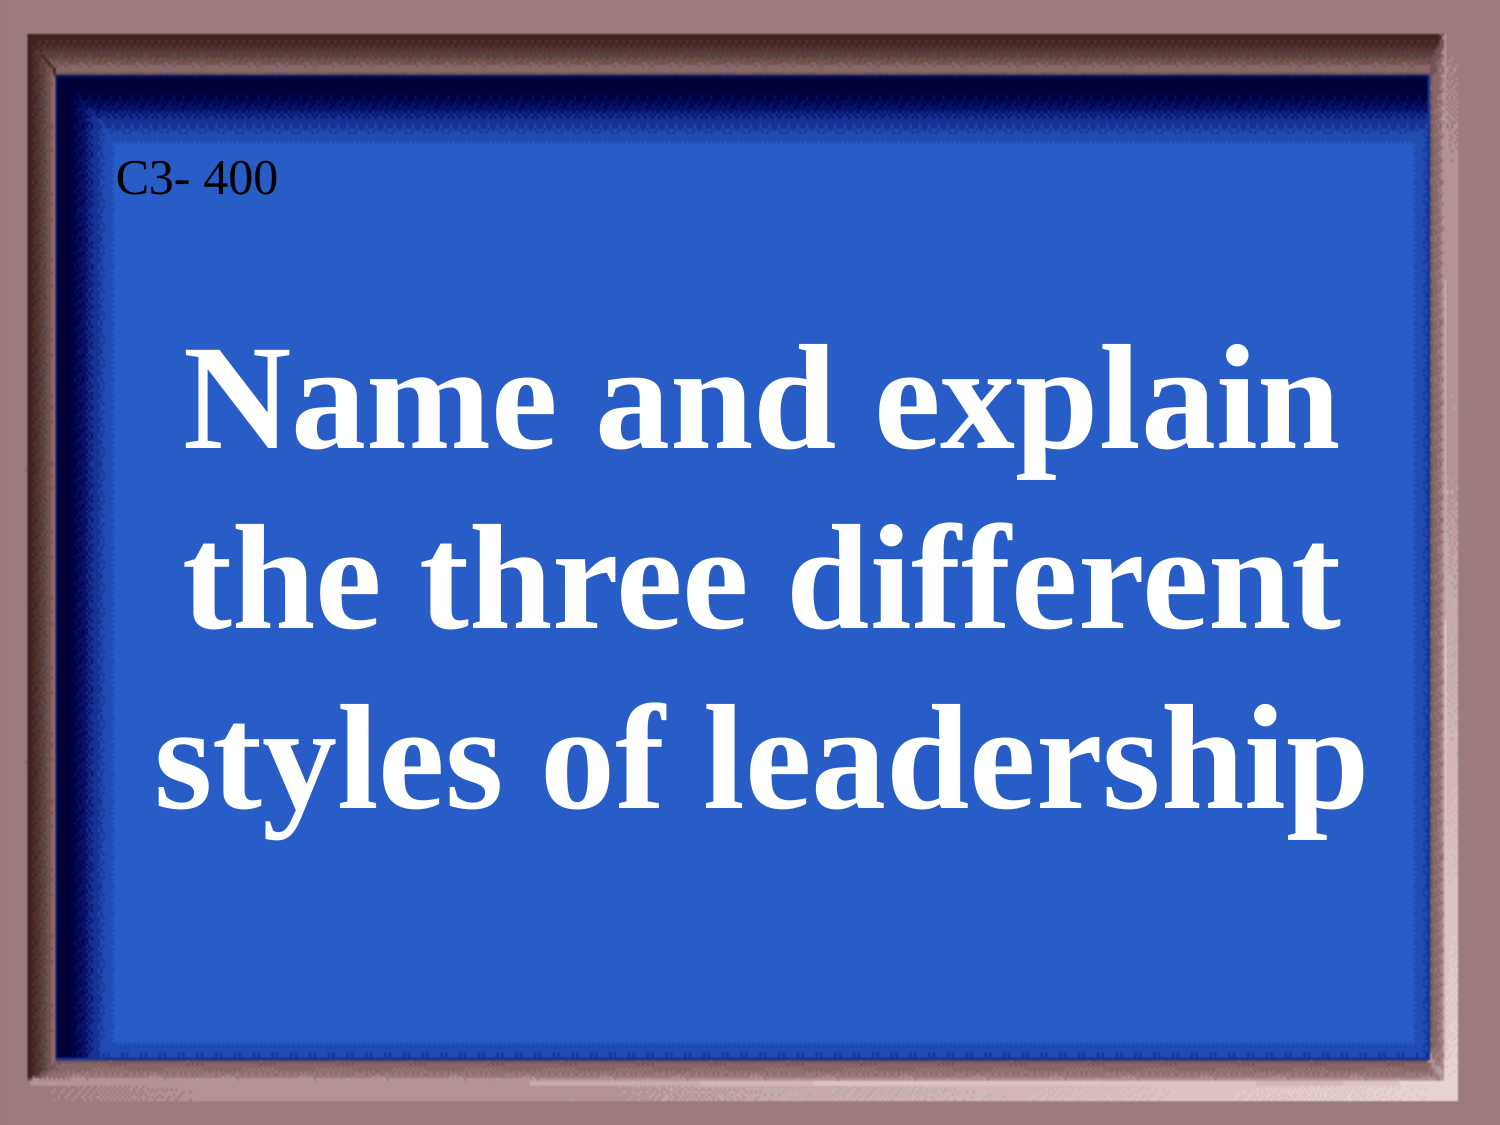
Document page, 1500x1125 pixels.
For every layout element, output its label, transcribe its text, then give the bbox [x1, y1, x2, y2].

text_box C3- 400 [100, 137, 294, 213]
picture [0, 0, 1500, 1125]
title Name and explain the three different styles of leadership [125, 474, 1400, 663]
